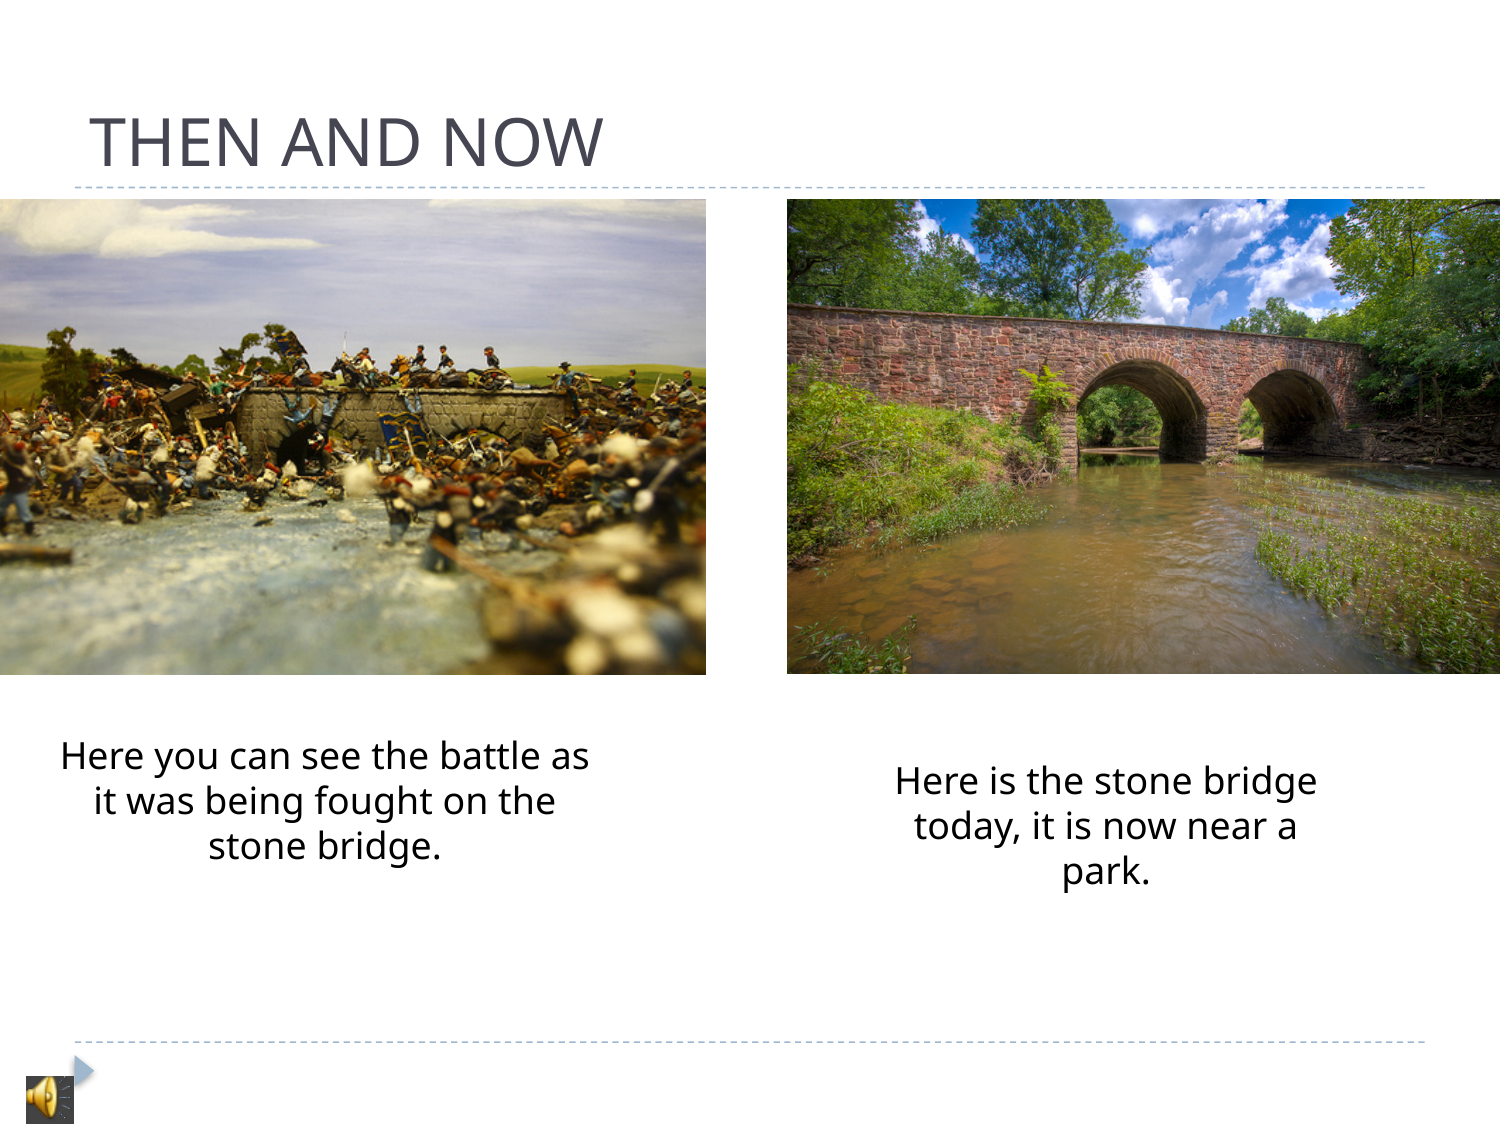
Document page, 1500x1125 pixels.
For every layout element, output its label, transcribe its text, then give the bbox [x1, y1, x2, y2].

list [787, 199, 1500, 675]
text_box Here is the stone bridge today, it is now near a park. [862, 749, 1350, 900]
title THEN AND NOW [75, 24, 1425, 188]
picture [24, 1074, 76, 1125]
text_box Here you can see the battle as it was being fought on the stone bridge. [37, 724, 613, 875]
picture [0, 199, 706, 676]
